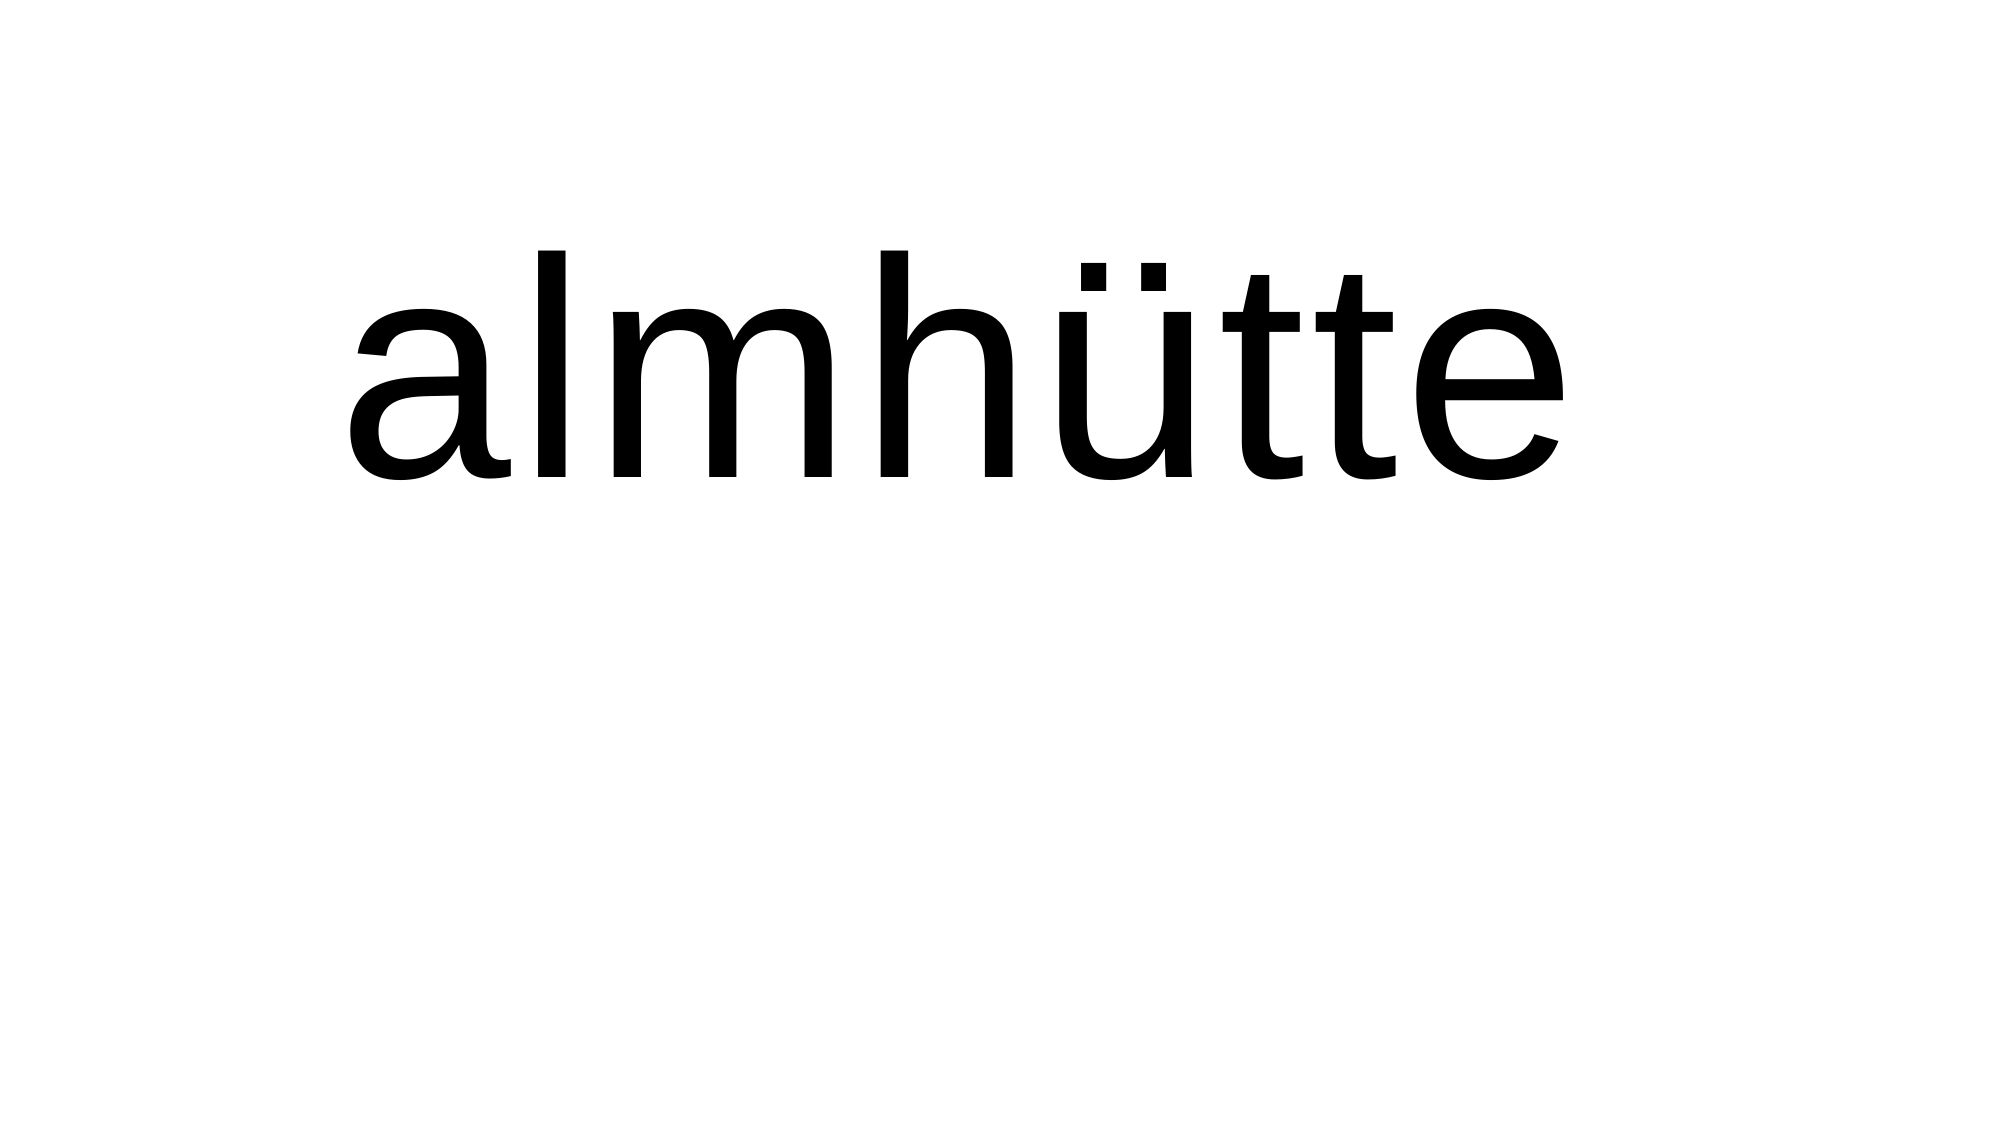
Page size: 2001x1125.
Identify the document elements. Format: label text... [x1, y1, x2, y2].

title almhüttel dorf [249, 285, 1750, 890]
